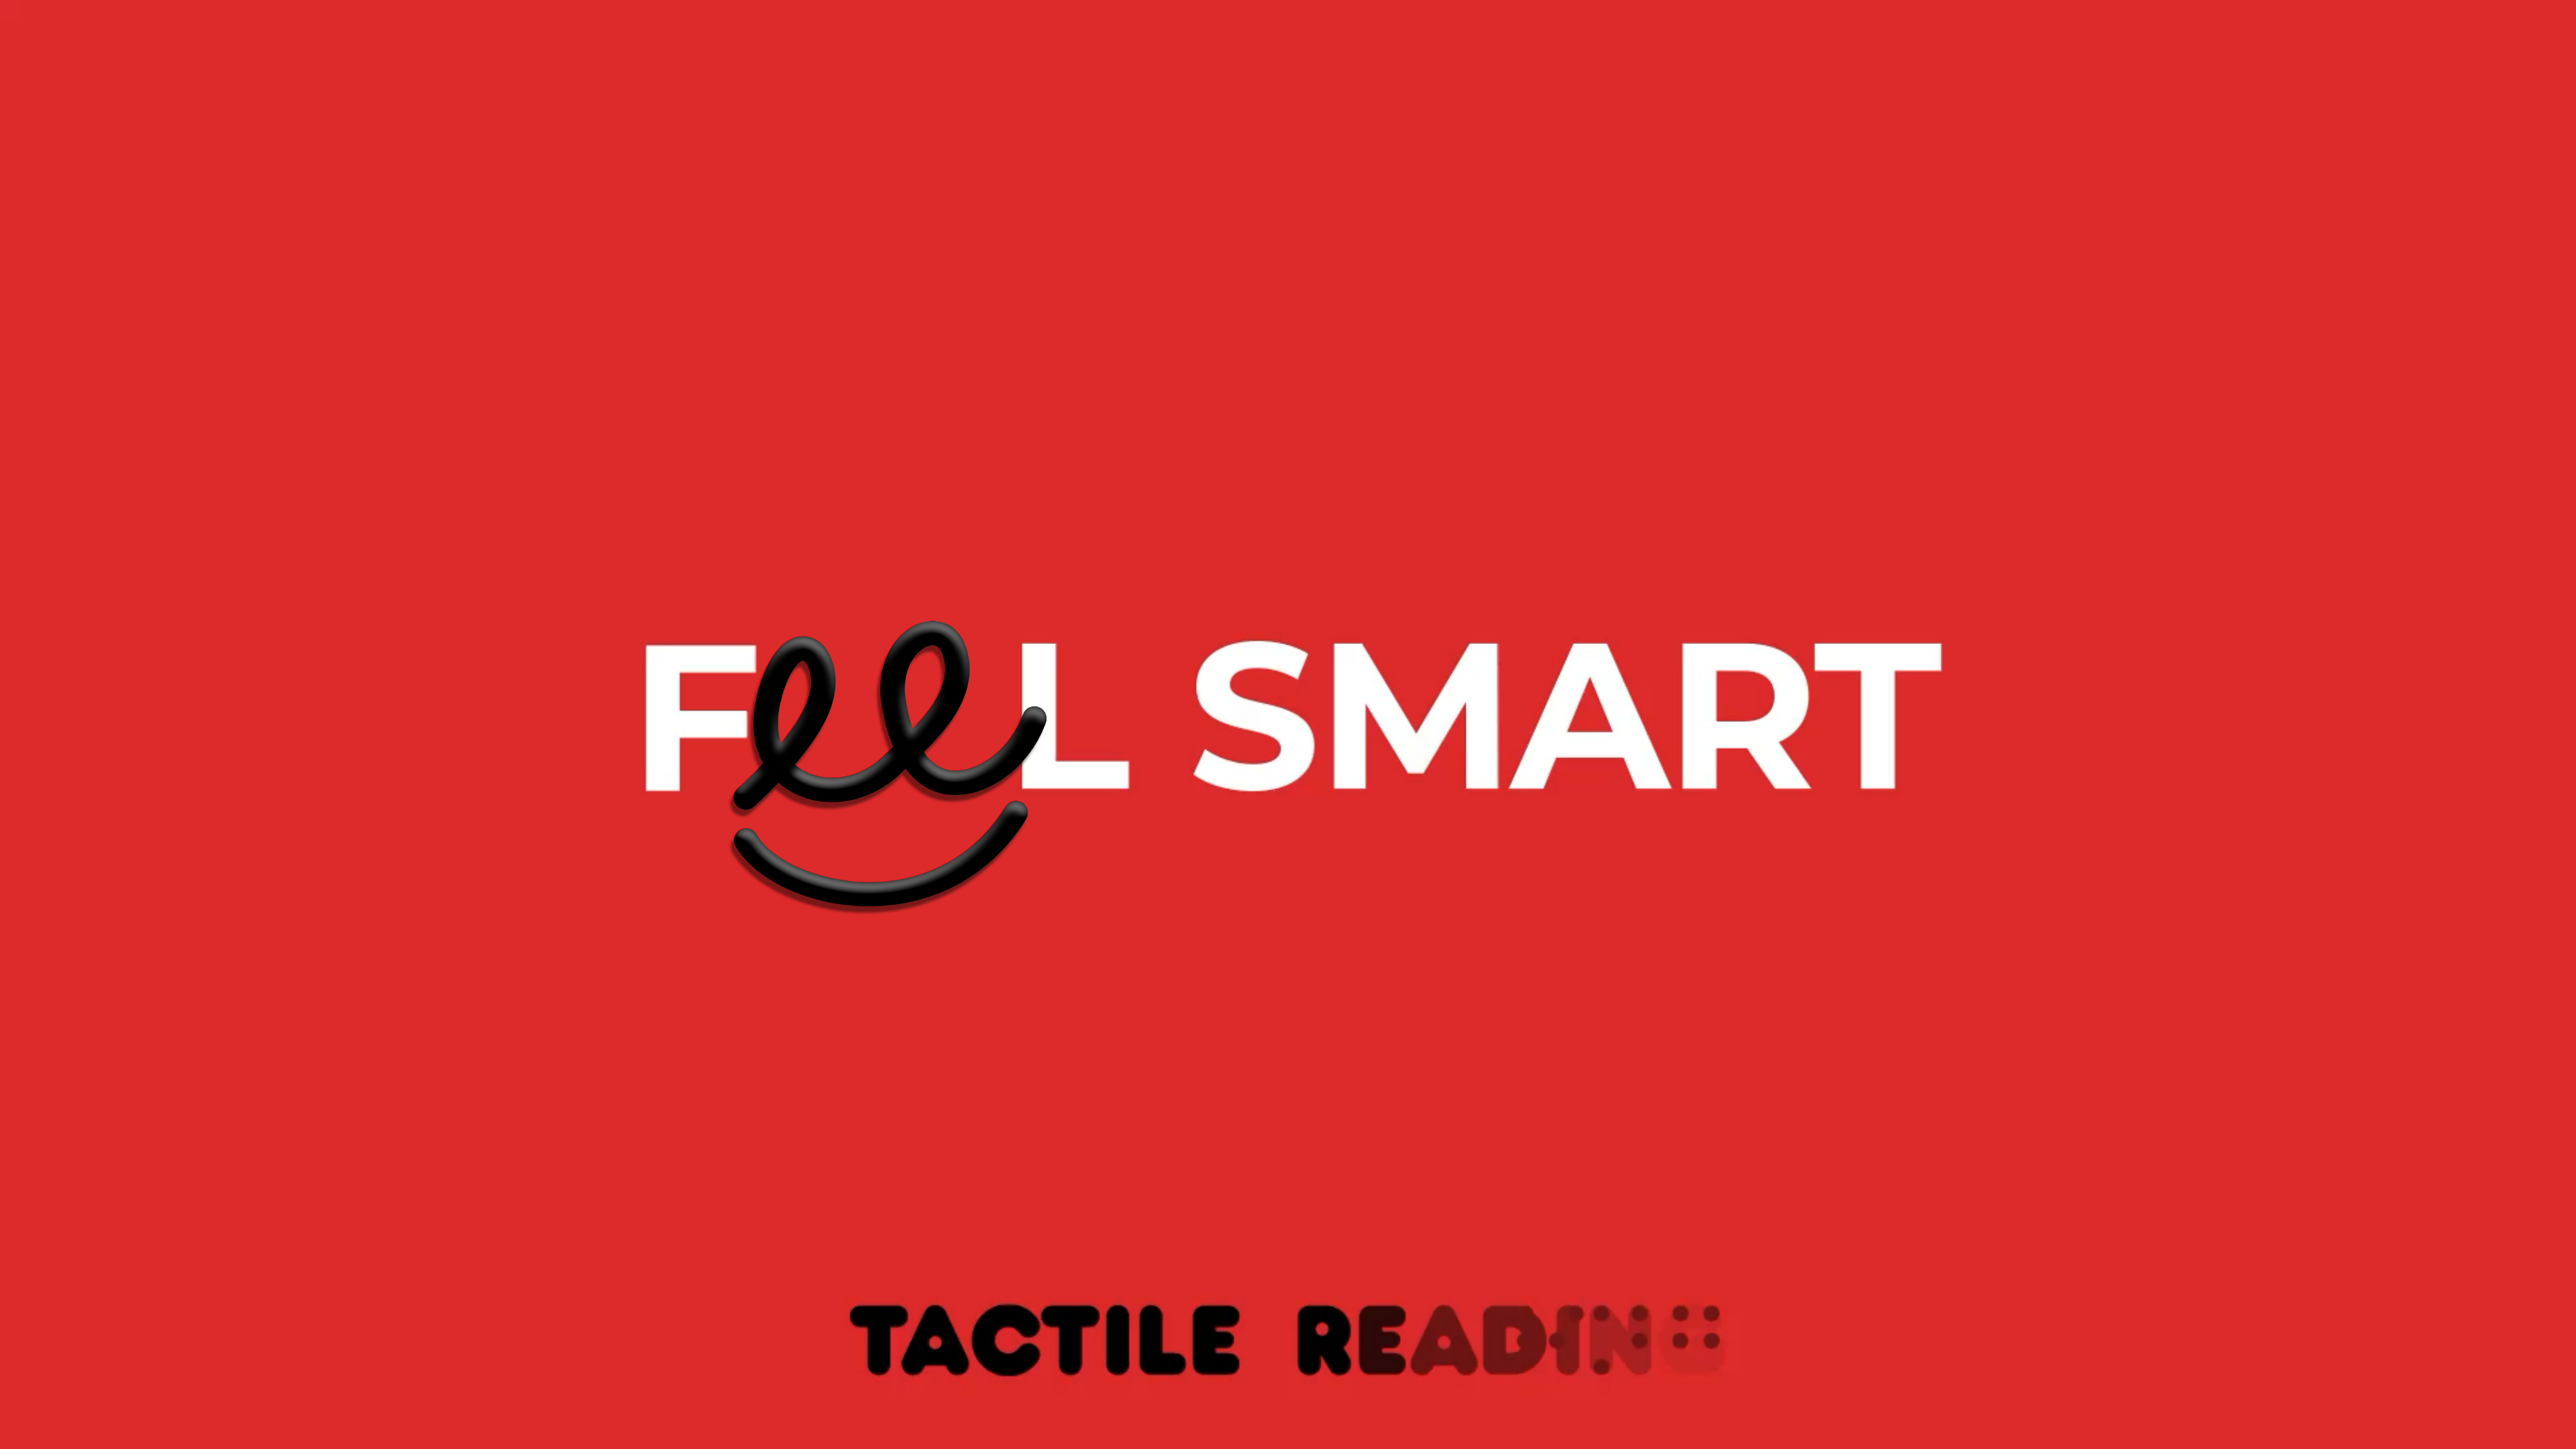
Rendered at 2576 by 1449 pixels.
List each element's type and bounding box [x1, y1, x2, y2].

picture [683, 575, 1097, 952]
text_box [0, 0, 2576, 1449]
